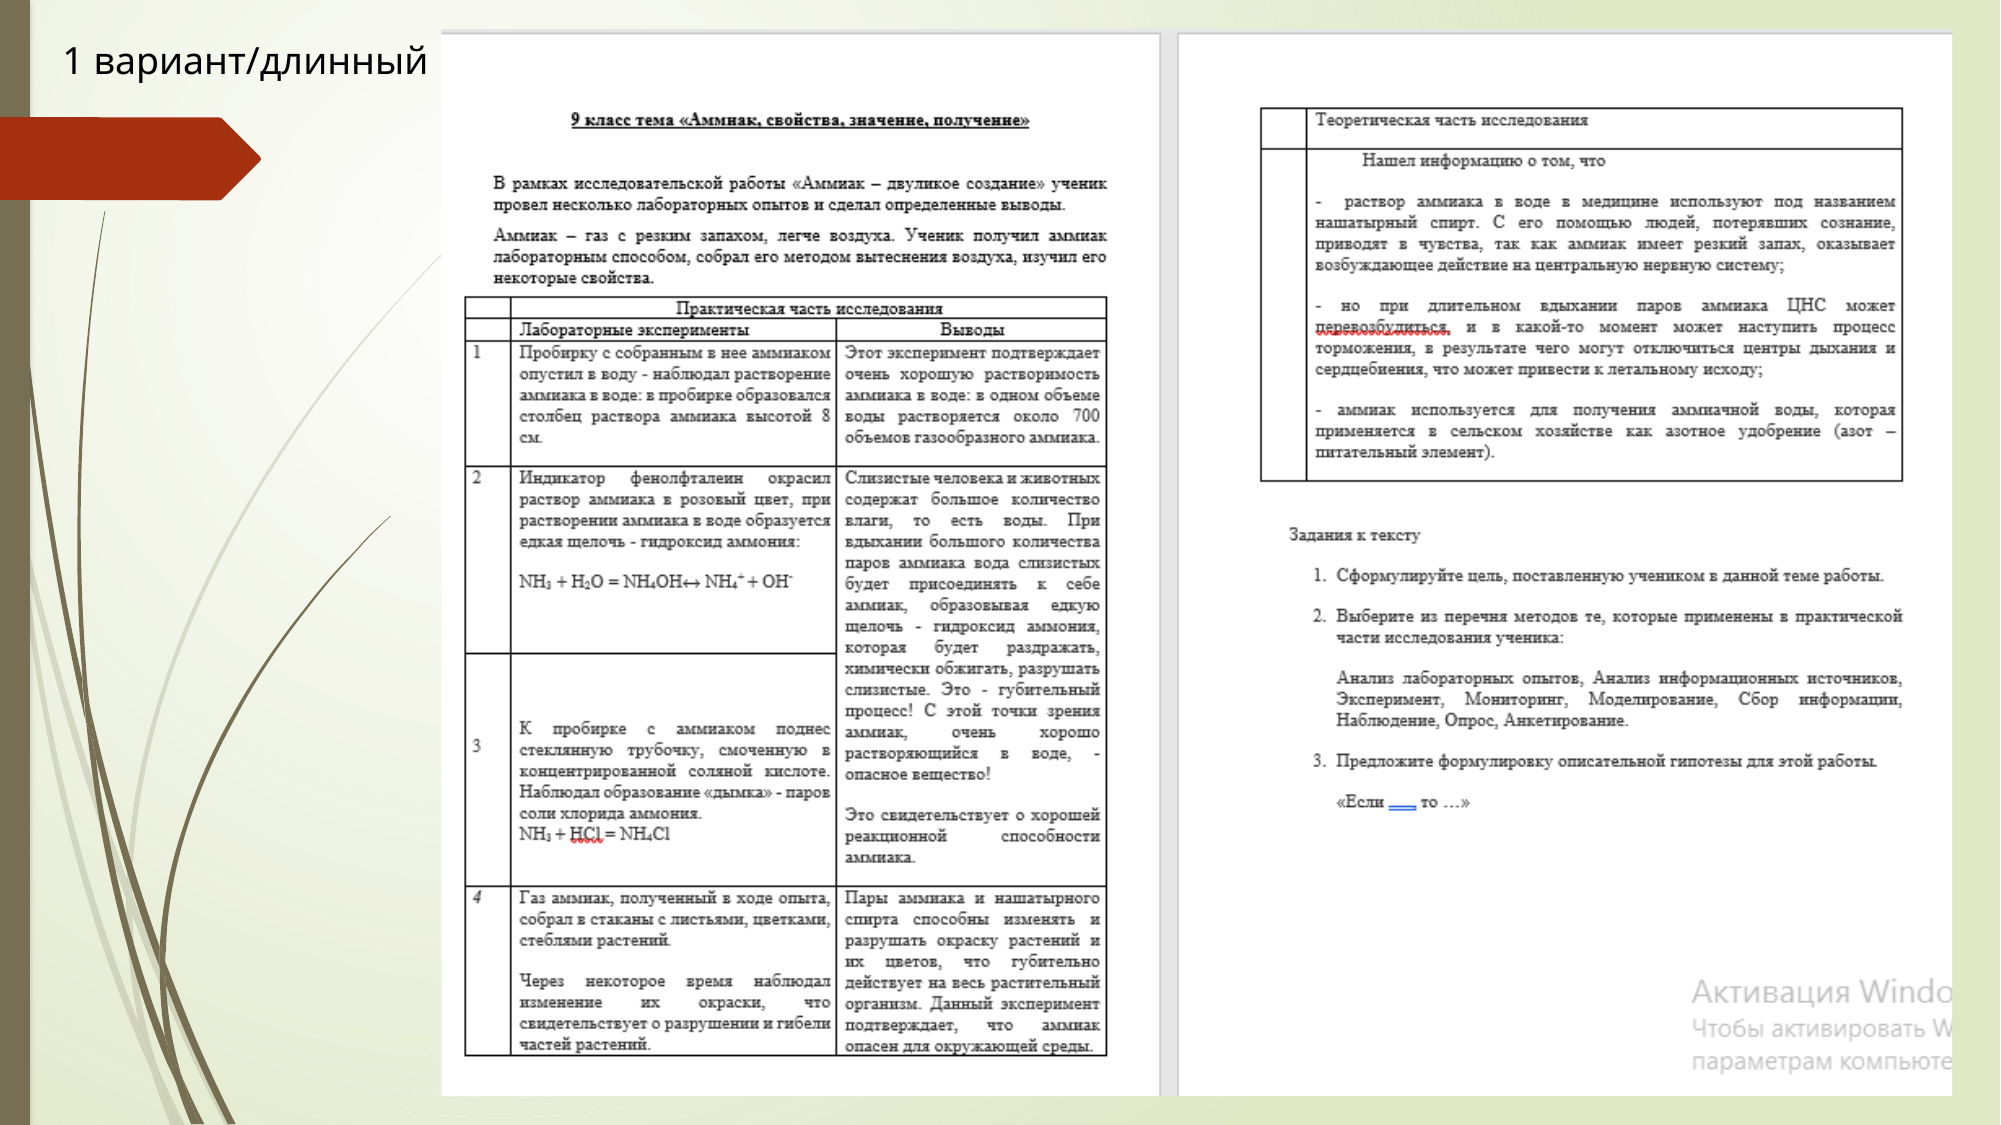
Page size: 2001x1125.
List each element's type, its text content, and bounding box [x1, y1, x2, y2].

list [441, 29, 1953, 1096]
text_box 1 вариант/длинный [47, 29, 441, 90]
